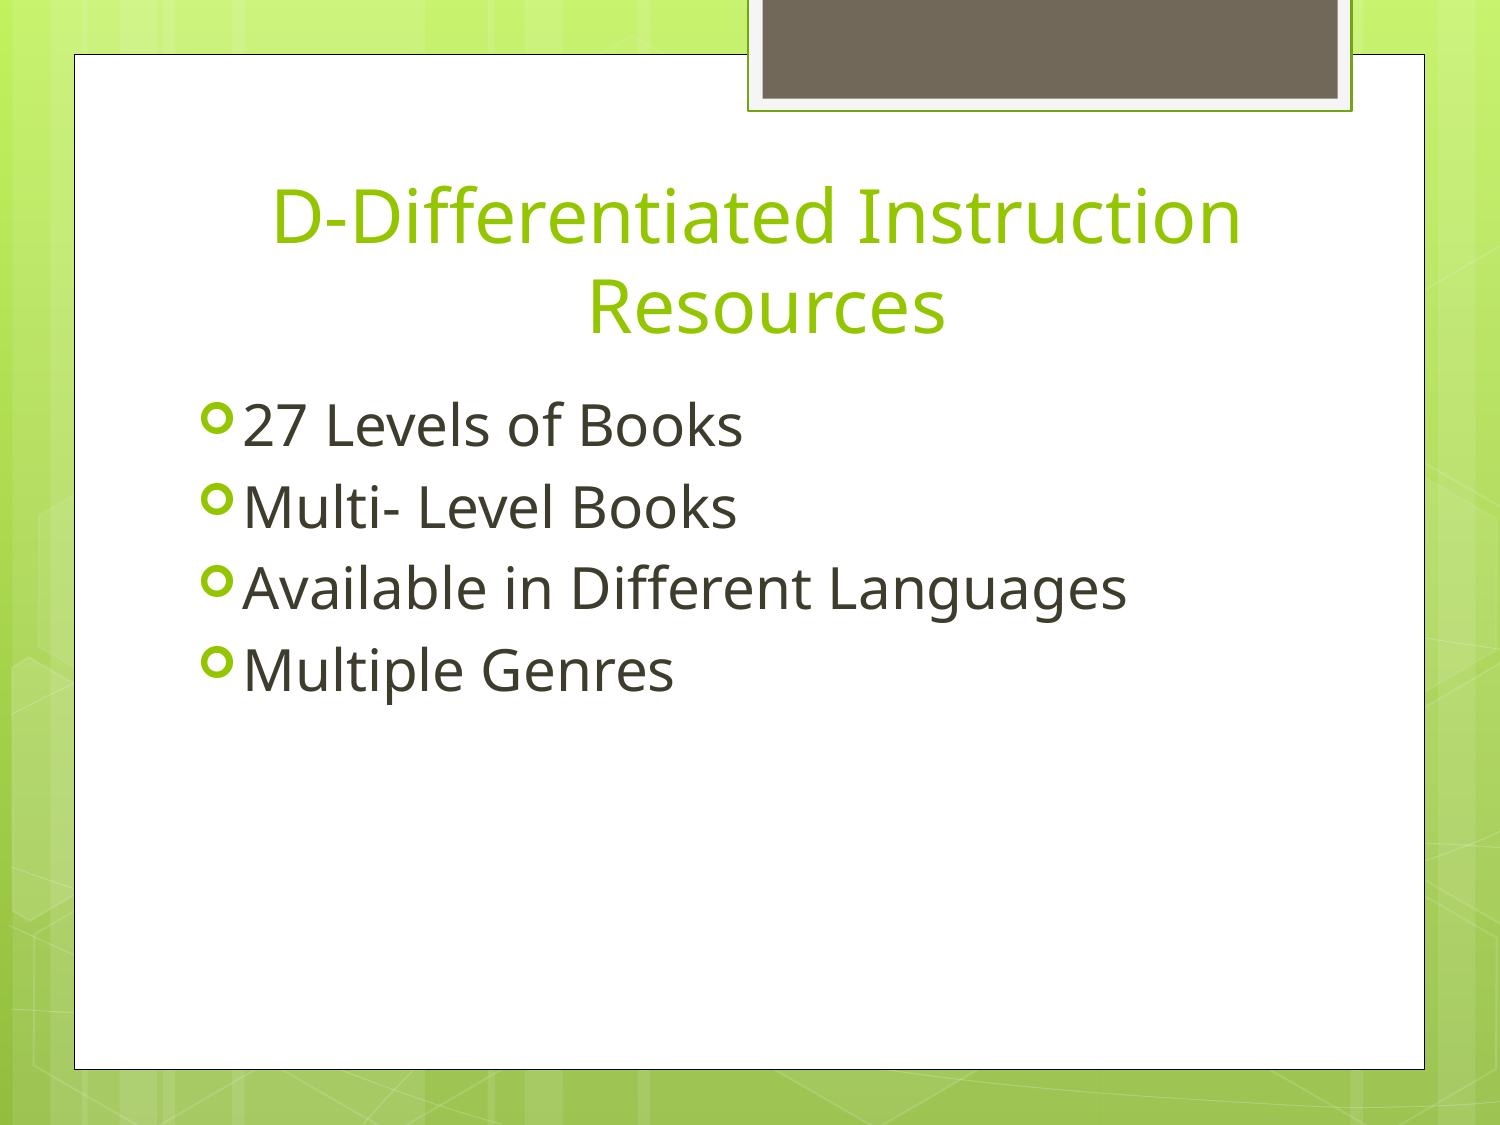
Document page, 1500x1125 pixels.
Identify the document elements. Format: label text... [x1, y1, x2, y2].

title D-Differentiated Instruction Resources [171, 168, 1363, 357]
list 27 Levels of Books Multi- Level Books Available in Different Languages Multiple Genres [171, 381, 1283, 957]
